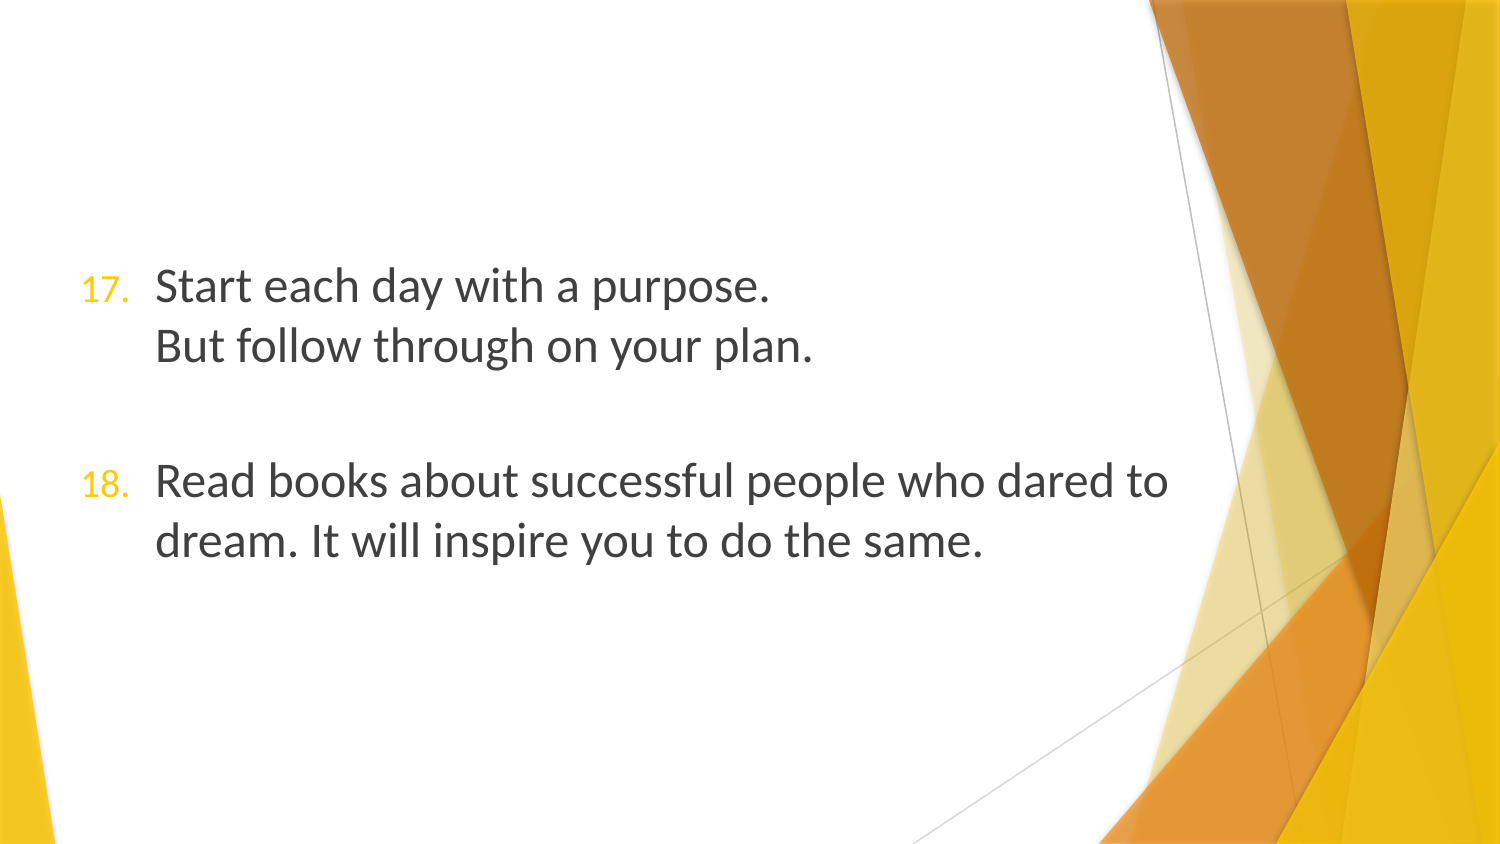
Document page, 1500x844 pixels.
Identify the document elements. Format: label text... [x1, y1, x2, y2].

list Start each day with a purpose. But follow through on your plan. Read books about successful people who dared to dream. It will inspire you to do the same. [64, 244, 1188, 576]
